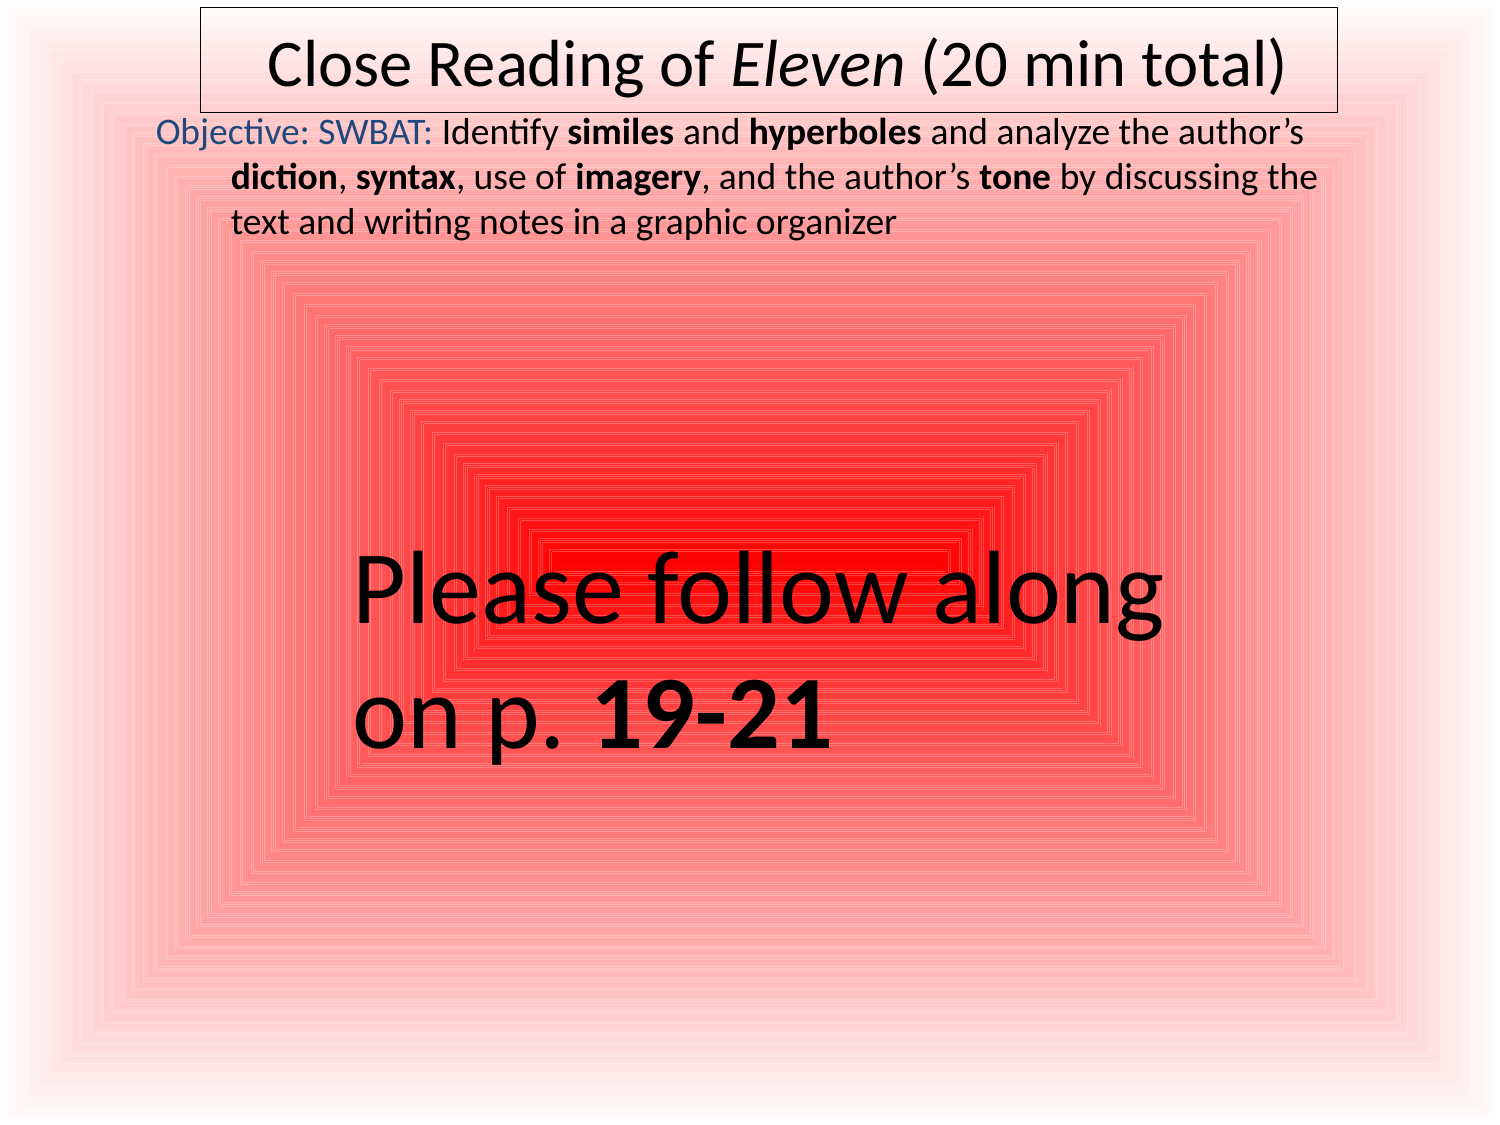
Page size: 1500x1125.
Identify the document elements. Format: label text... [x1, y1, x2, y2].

text_box Objective: SWBAT: Identify similes and hyperboles and analyze the author’s diction, syntax, use of imagery, and the author’s tone by discussing the text and writing notes in a graphic organizer [37, 99, 1380, 250]
title Close Reading of Eleven (20 min total) [200, 7, 1338, 99]
text_box Please follow along on p. 19-21 [337, 512, 1213, 778]
